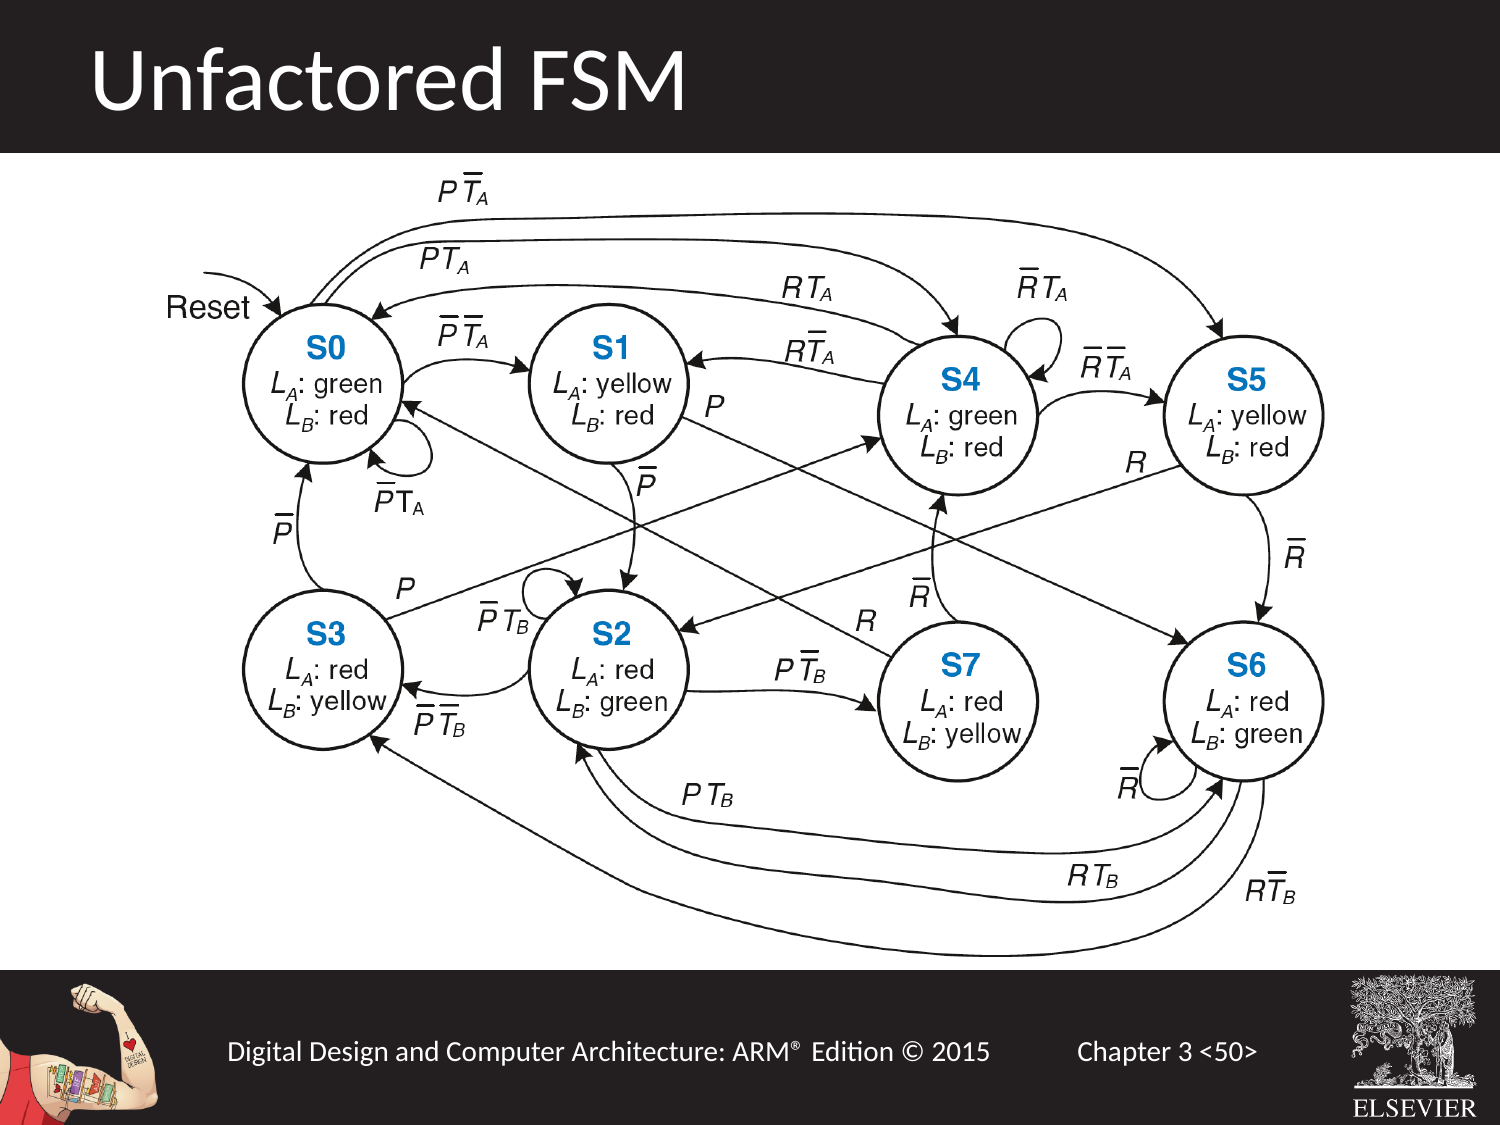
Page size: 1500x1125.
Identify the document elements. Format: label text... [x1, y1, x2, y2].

text_box Unfactored FSM [75, 11, 1375, 136]
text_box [74, 162, 1338, 964]
picture [0, 979, 163, 1125]
picture [1350, 974, 1477, 1117]
